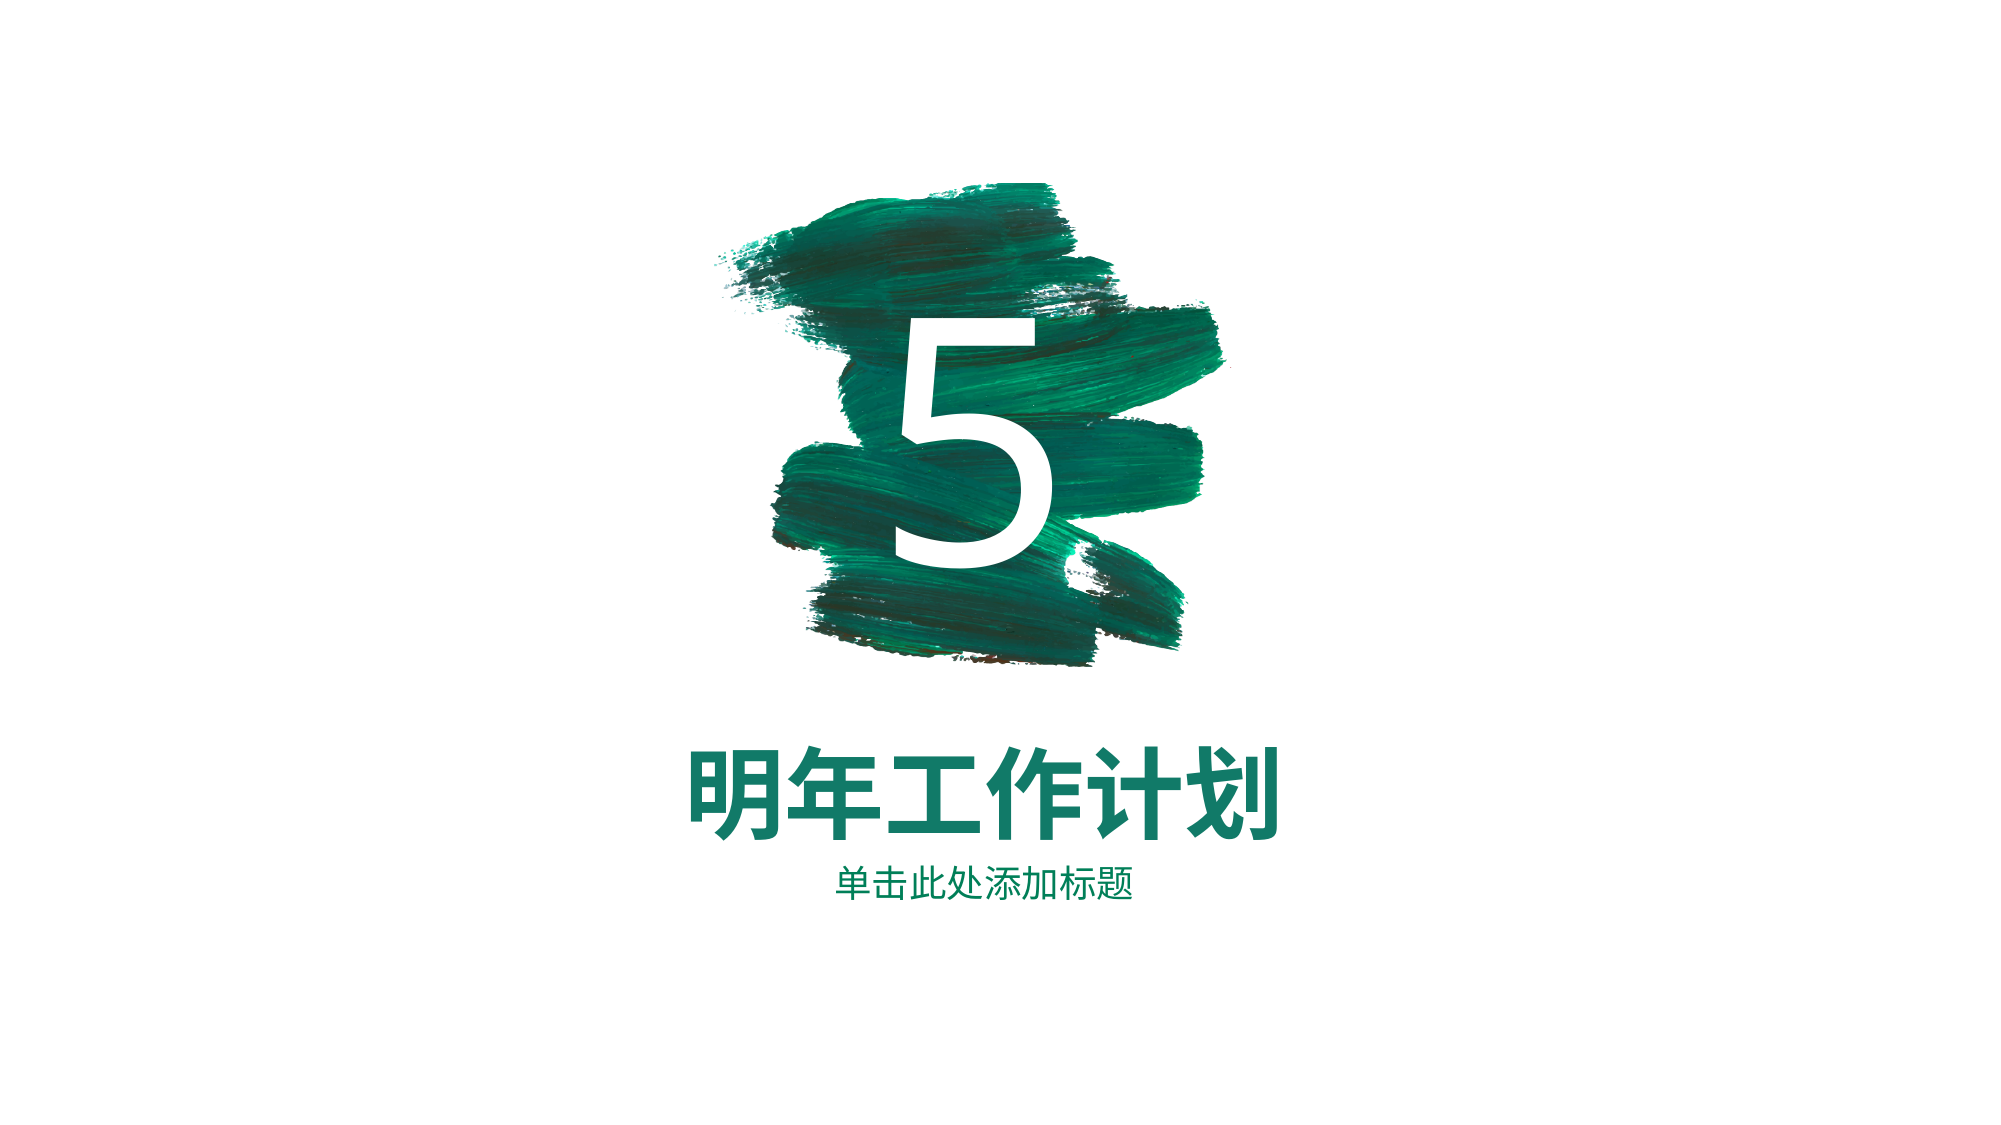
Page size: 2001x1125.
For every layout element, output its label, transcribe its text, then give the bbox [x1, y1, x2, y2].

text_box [714, 182, 1233, 667]
text_box 明年工作计划 [486, 724, 1482, 860]
text_box 单击此处添加标题 [800, 852, 1168, 913]
